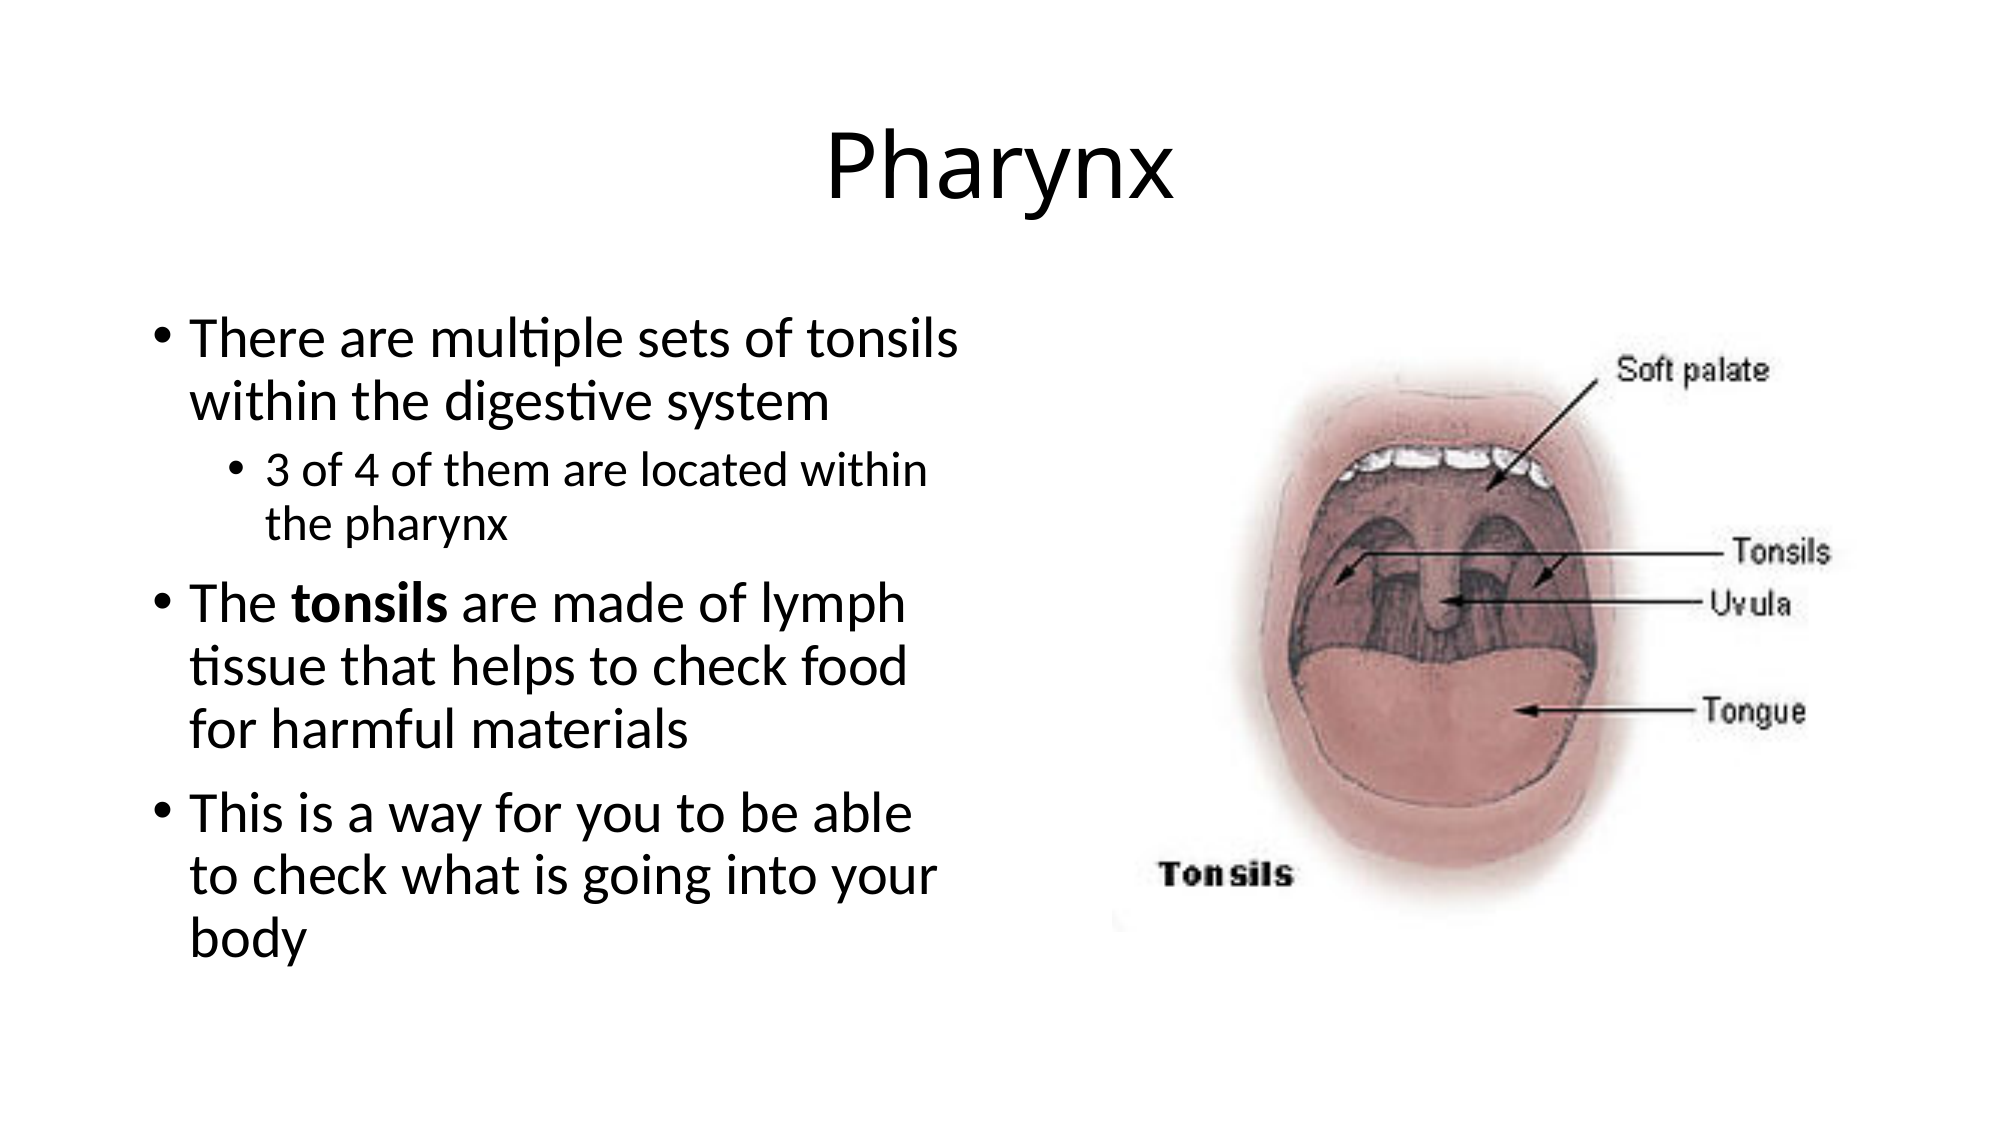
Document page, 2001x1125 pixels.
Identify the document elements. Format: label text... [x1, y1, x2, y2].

list There are multiple sets of tonsils within the digestive system 3 of 4 of them are located within the pharynx The tonsils are made of lymph tissue that helps to check food for harmful materials This is a way for you to be able to check what is going into your body [137, 299, 988, 1014]
picture [1112, 310, 1863, 932]
title Pharynx [137, 59, 1863, 278]
